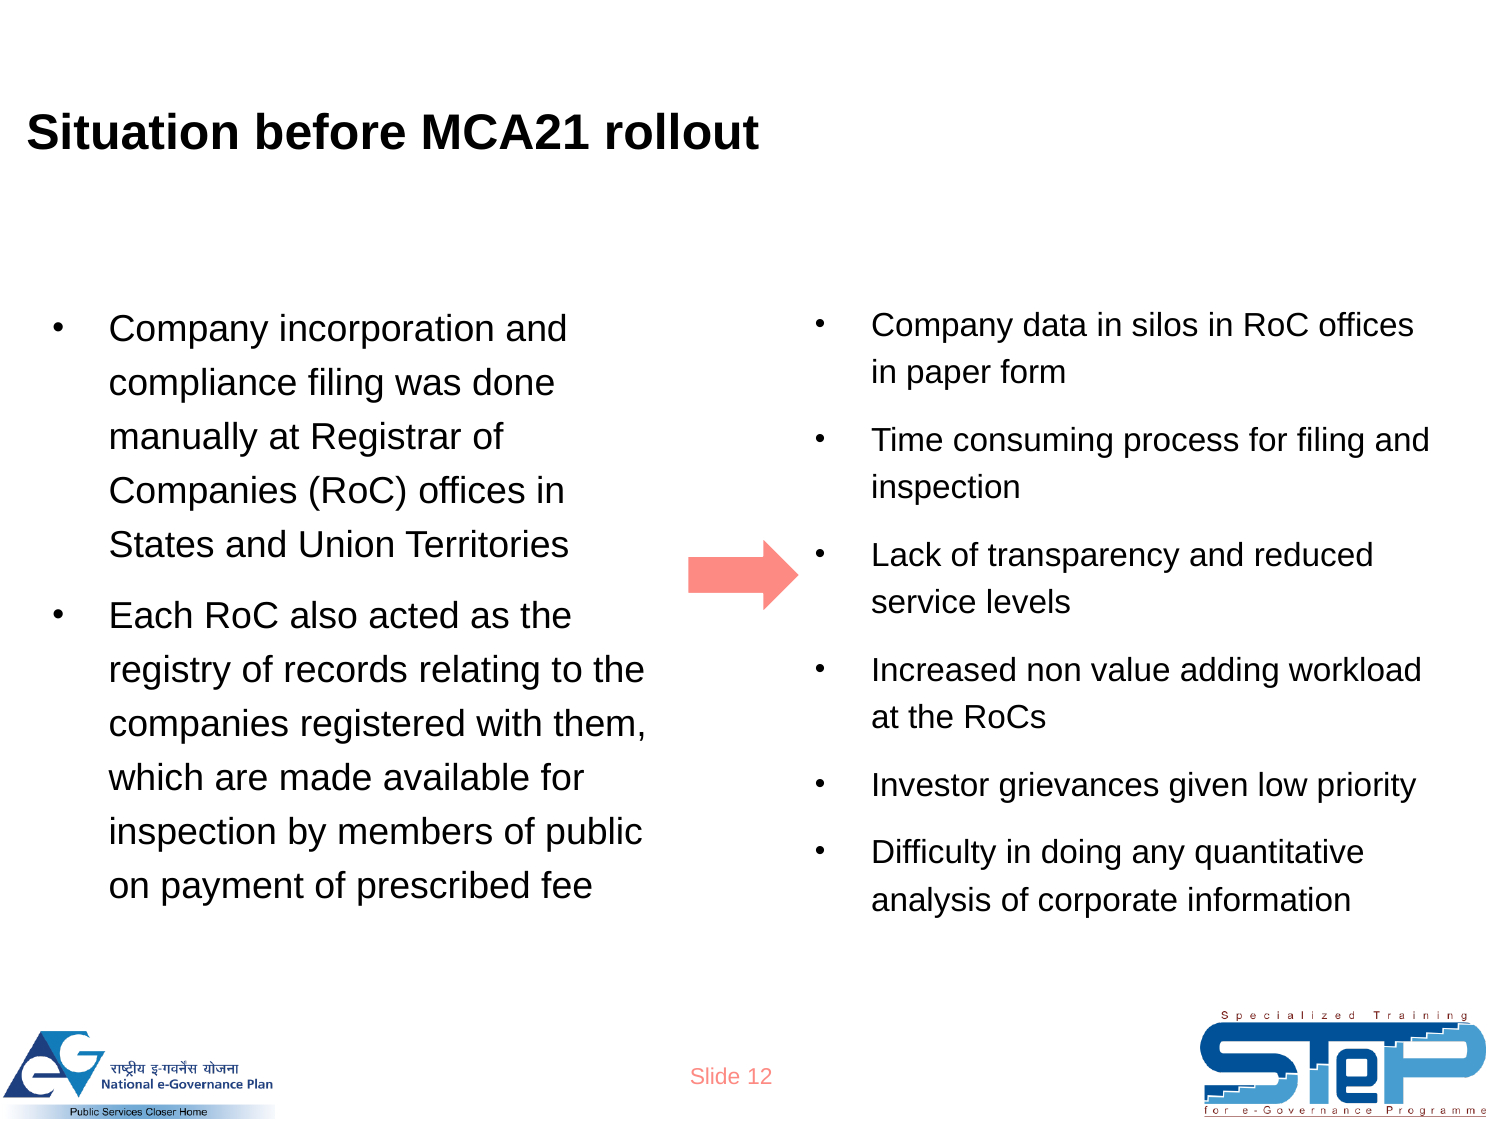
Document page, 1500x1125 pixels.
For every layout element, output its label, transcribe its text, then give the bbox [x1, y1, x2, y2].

picture [1200, 1011, 1486, 1117]
text_box [687, 537, 801, 613]
text_box Company data in silos in RoC offices in paper form Time consuming process for filing and inspection Lack of transparency and reduced service levels Increased non value adding workload at the RoCs Investor grievances given low priority Difficulty in doing any quantitative analysis of corporate information [800, 287, 1450, 950]
title Situation before MCA21 rollout [26, 99, 1472, 224]
picture [2, 1031, 275, 1119]
text_box Company incorporation and compliance filing was done manually at Registrar of Companies (RoC) offices in States and Union Territories Each RoC also acted as the registry of records relating to the companies registered with them, which are made available for inspection by members of public on payment of prescribed fee [37, 287, 688, 1013]
